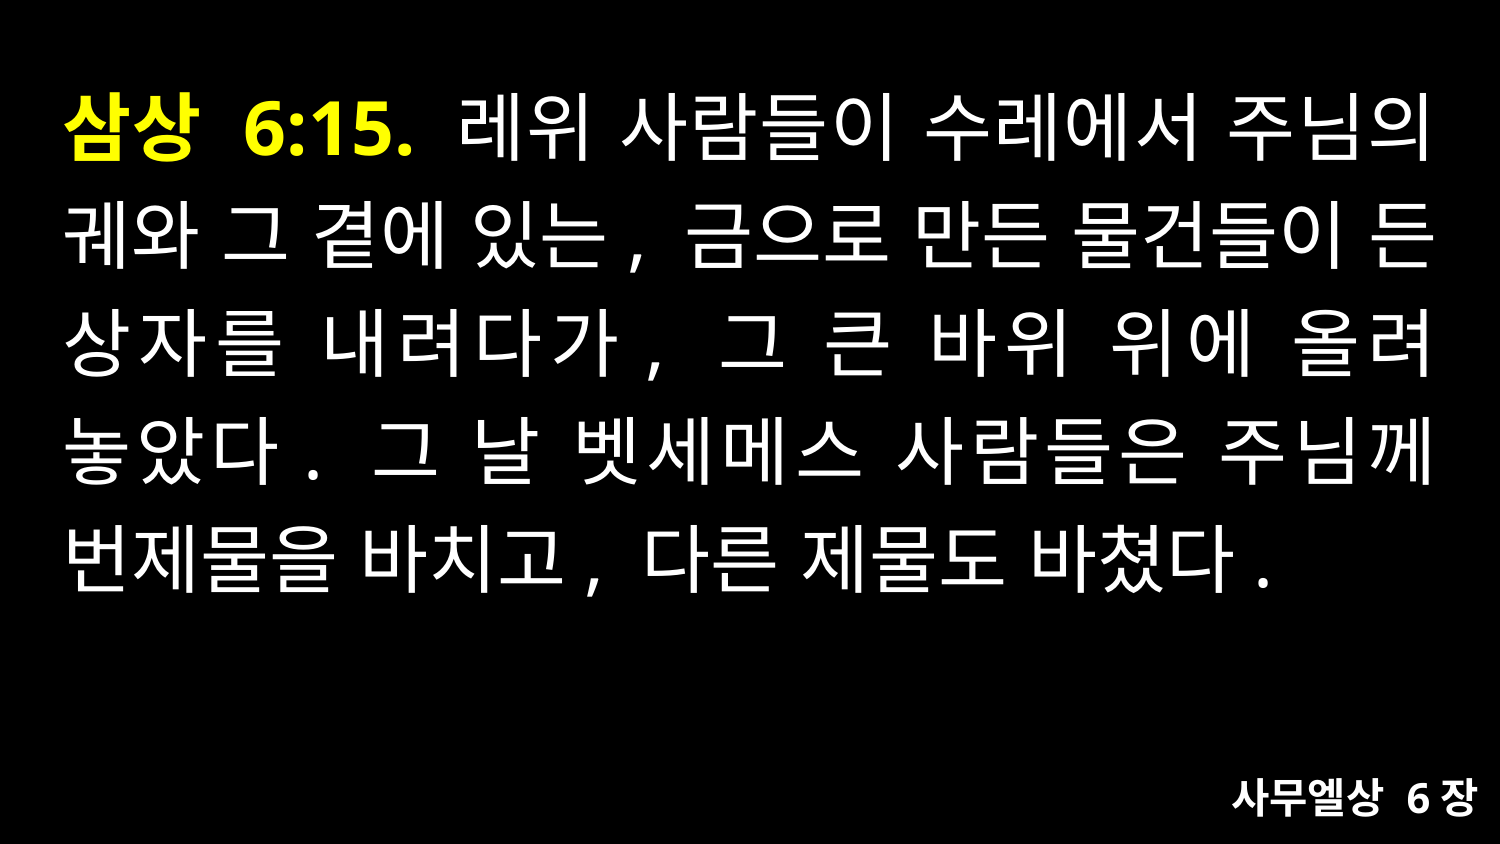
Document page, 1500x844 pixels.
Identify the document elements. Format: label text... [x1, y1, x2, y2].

title 삼상 6:15. 레위 사람들이 수레에서 주님의 궤와 그 곁에 있는, 금으로 만든 물건들이 든 상자를 내려다가, 그 큰 바위 위에 올려 놓았다. 그 날 벳세메스 사람들은 주님께 번제물을 바치고, 다른 제물도 바쳤다. [0, 0, 1500, 844]
subtitle 사무엘상 6장 [916, 770, 1500, 844]
